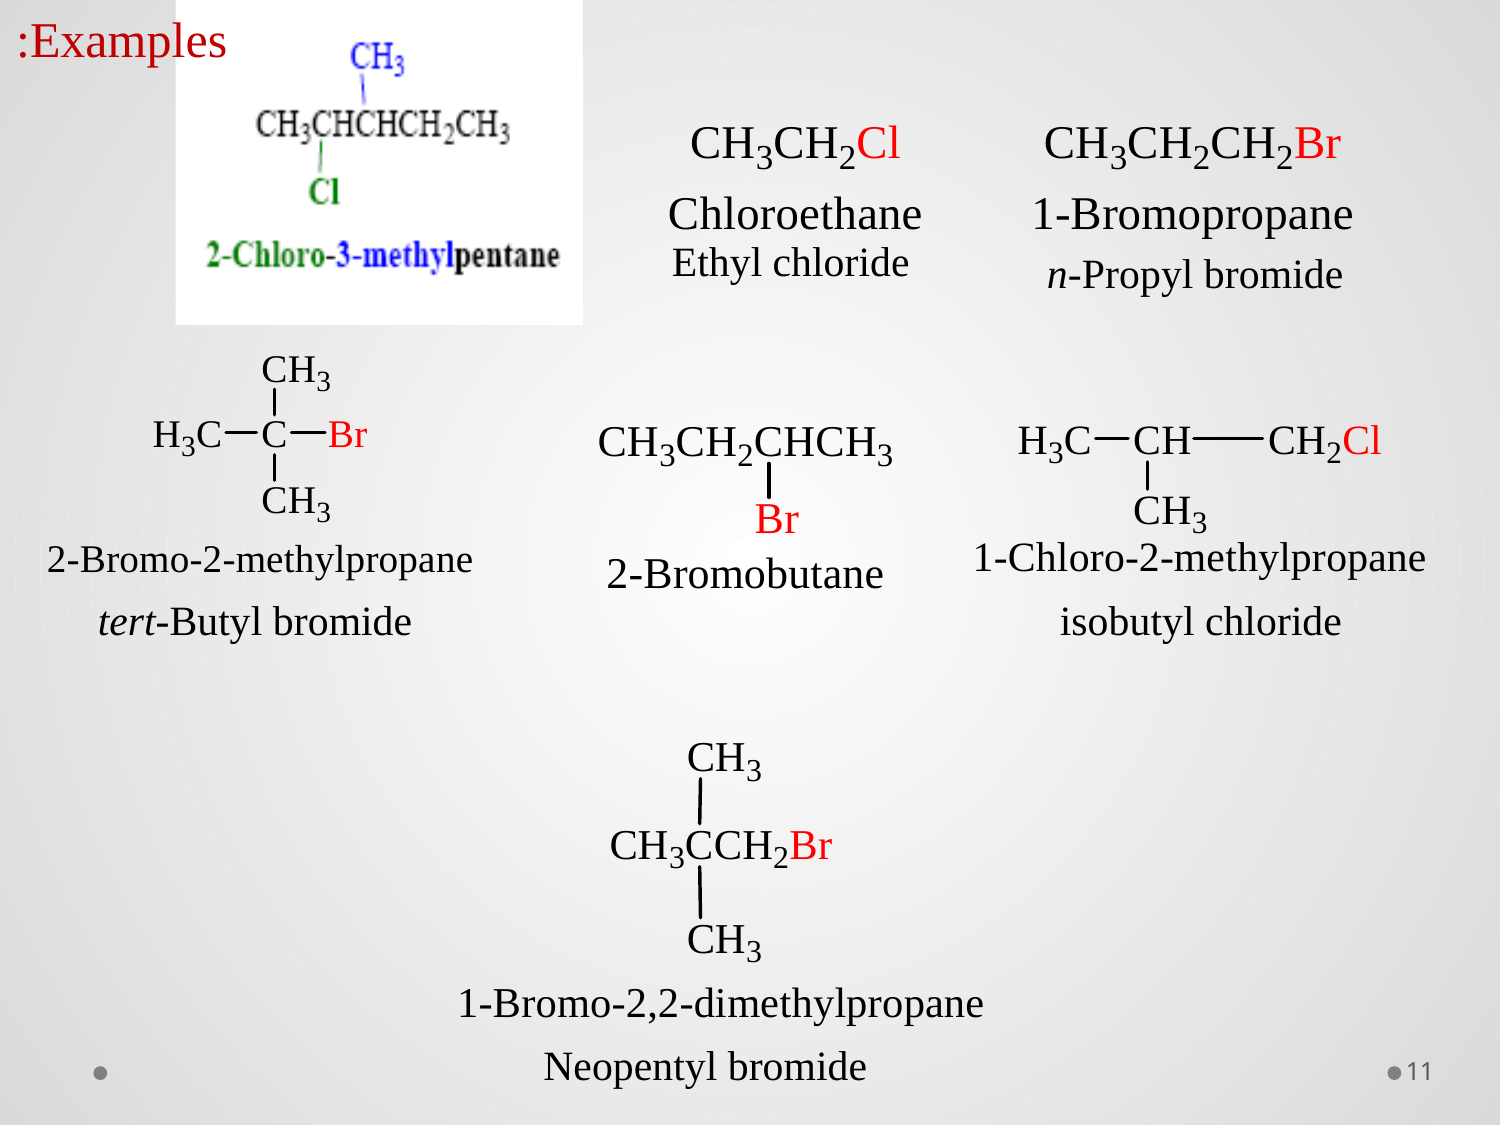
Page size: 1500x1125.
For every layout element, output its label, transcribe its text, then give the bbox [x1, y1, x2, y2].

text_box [597, 421, 894, 600]
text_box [655, 121, 926, 294]
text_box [456, 737, 986, 1098]
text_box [972, 421, 1428, 698]
text_box Examples: [0, 0, 173, 75]
slide_number 11 [1401, 1042, 1494, 1103]
picture [175, 0, 584, 325]
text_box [1031, 121, 1360, 305]
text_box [46, 351, 474, 652]
